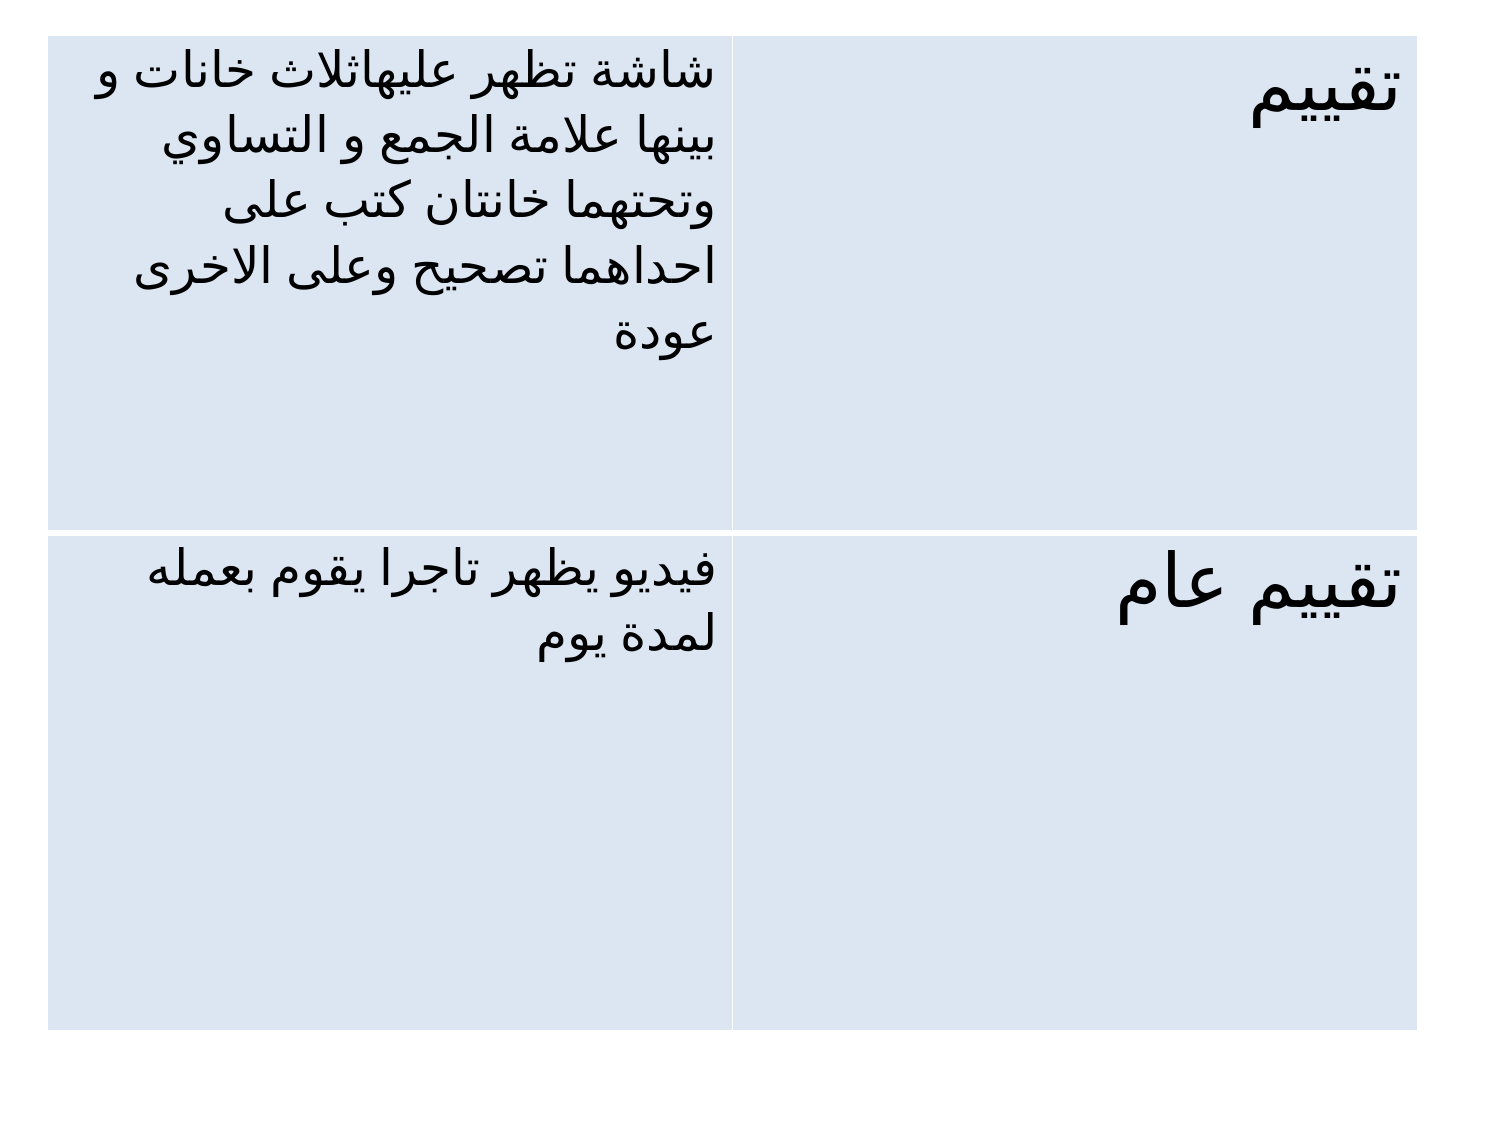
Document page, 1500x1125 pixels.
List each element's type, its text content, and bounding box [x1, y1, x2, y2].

table_cell فيديو يظهر تاجرا يقوم بعمله لمدة يوم [48, 536, 732, 1030]
table_header تقييم [733, 36, 1417, 530]
table_cell تقييم عام [733, 536, 1417, 1030]
table_header شاشة تظهر عليهاثلاث خانات و بينها علامة الجمع و التساوي وتحتهما خانتان كتب على احداهما تصحيح وعلى الاخرى عودة [48, 36, 732, 530]
